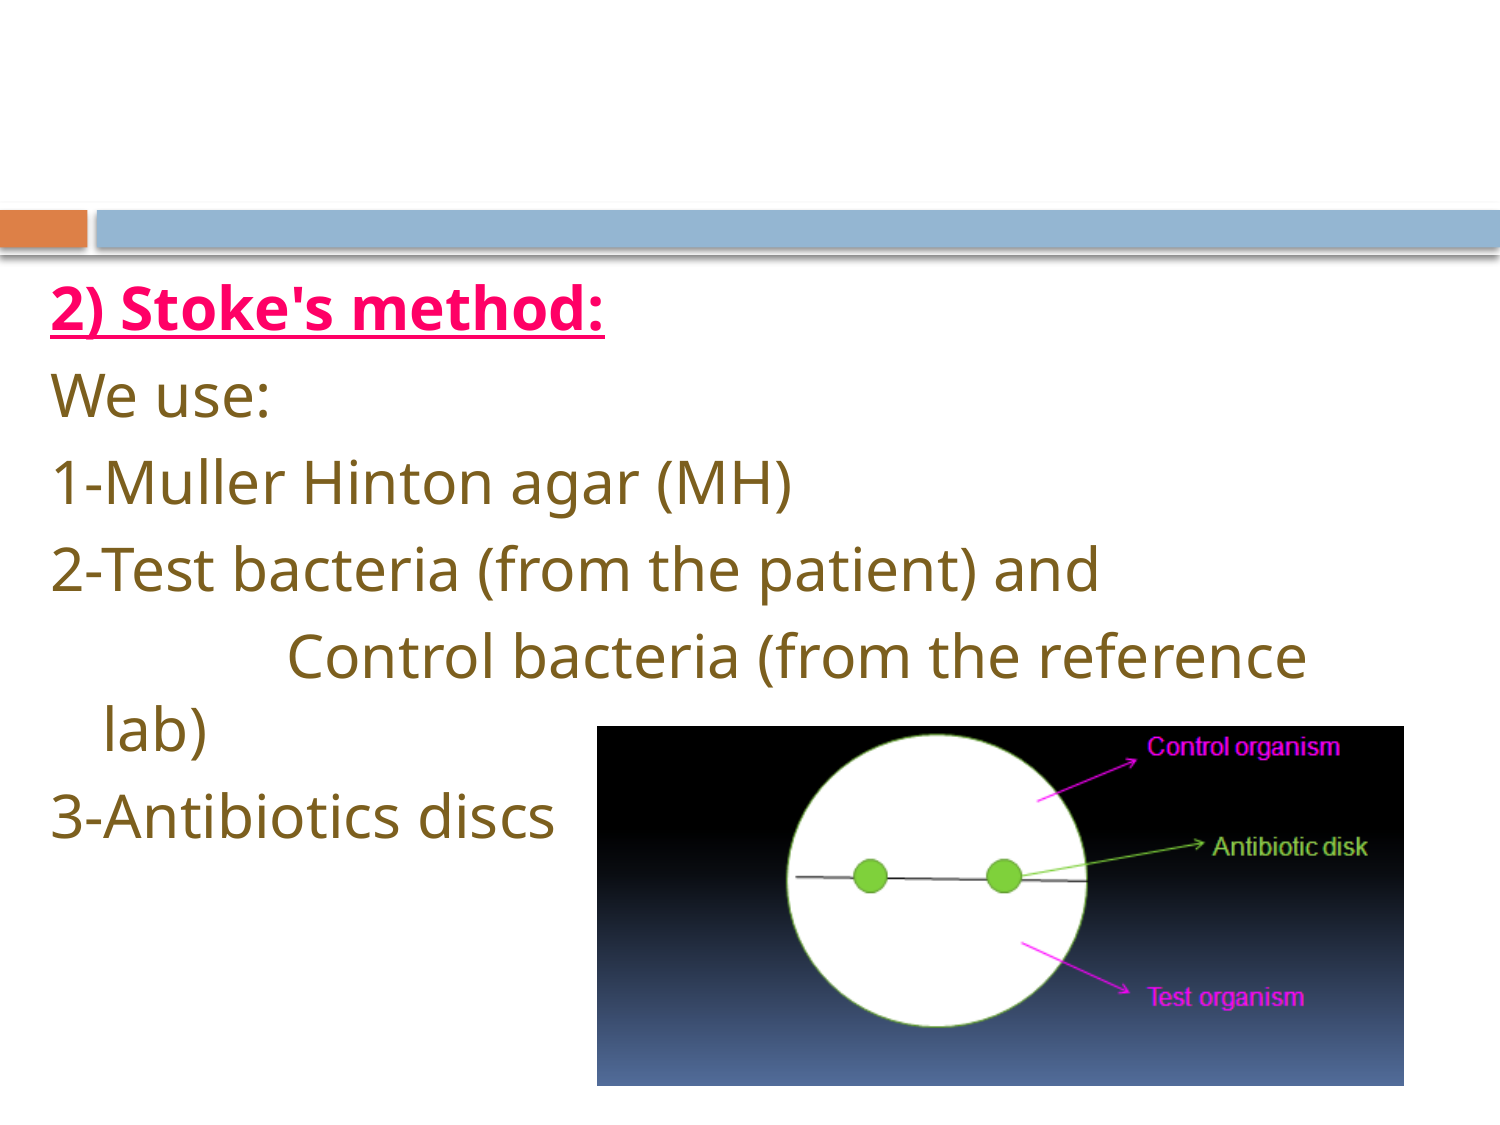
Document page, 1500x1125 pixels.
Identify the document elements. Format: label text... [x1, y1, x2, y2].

list 2) Stoke's method: We use: 1-Muller Hinton agar (MH) 2-Test bacteria (from the patient) and Control bacteria (from the reference lab) 3-Antibiotics discs [35, 262, 1438, 1079]
picture [597, 726, 1405, 1087]
